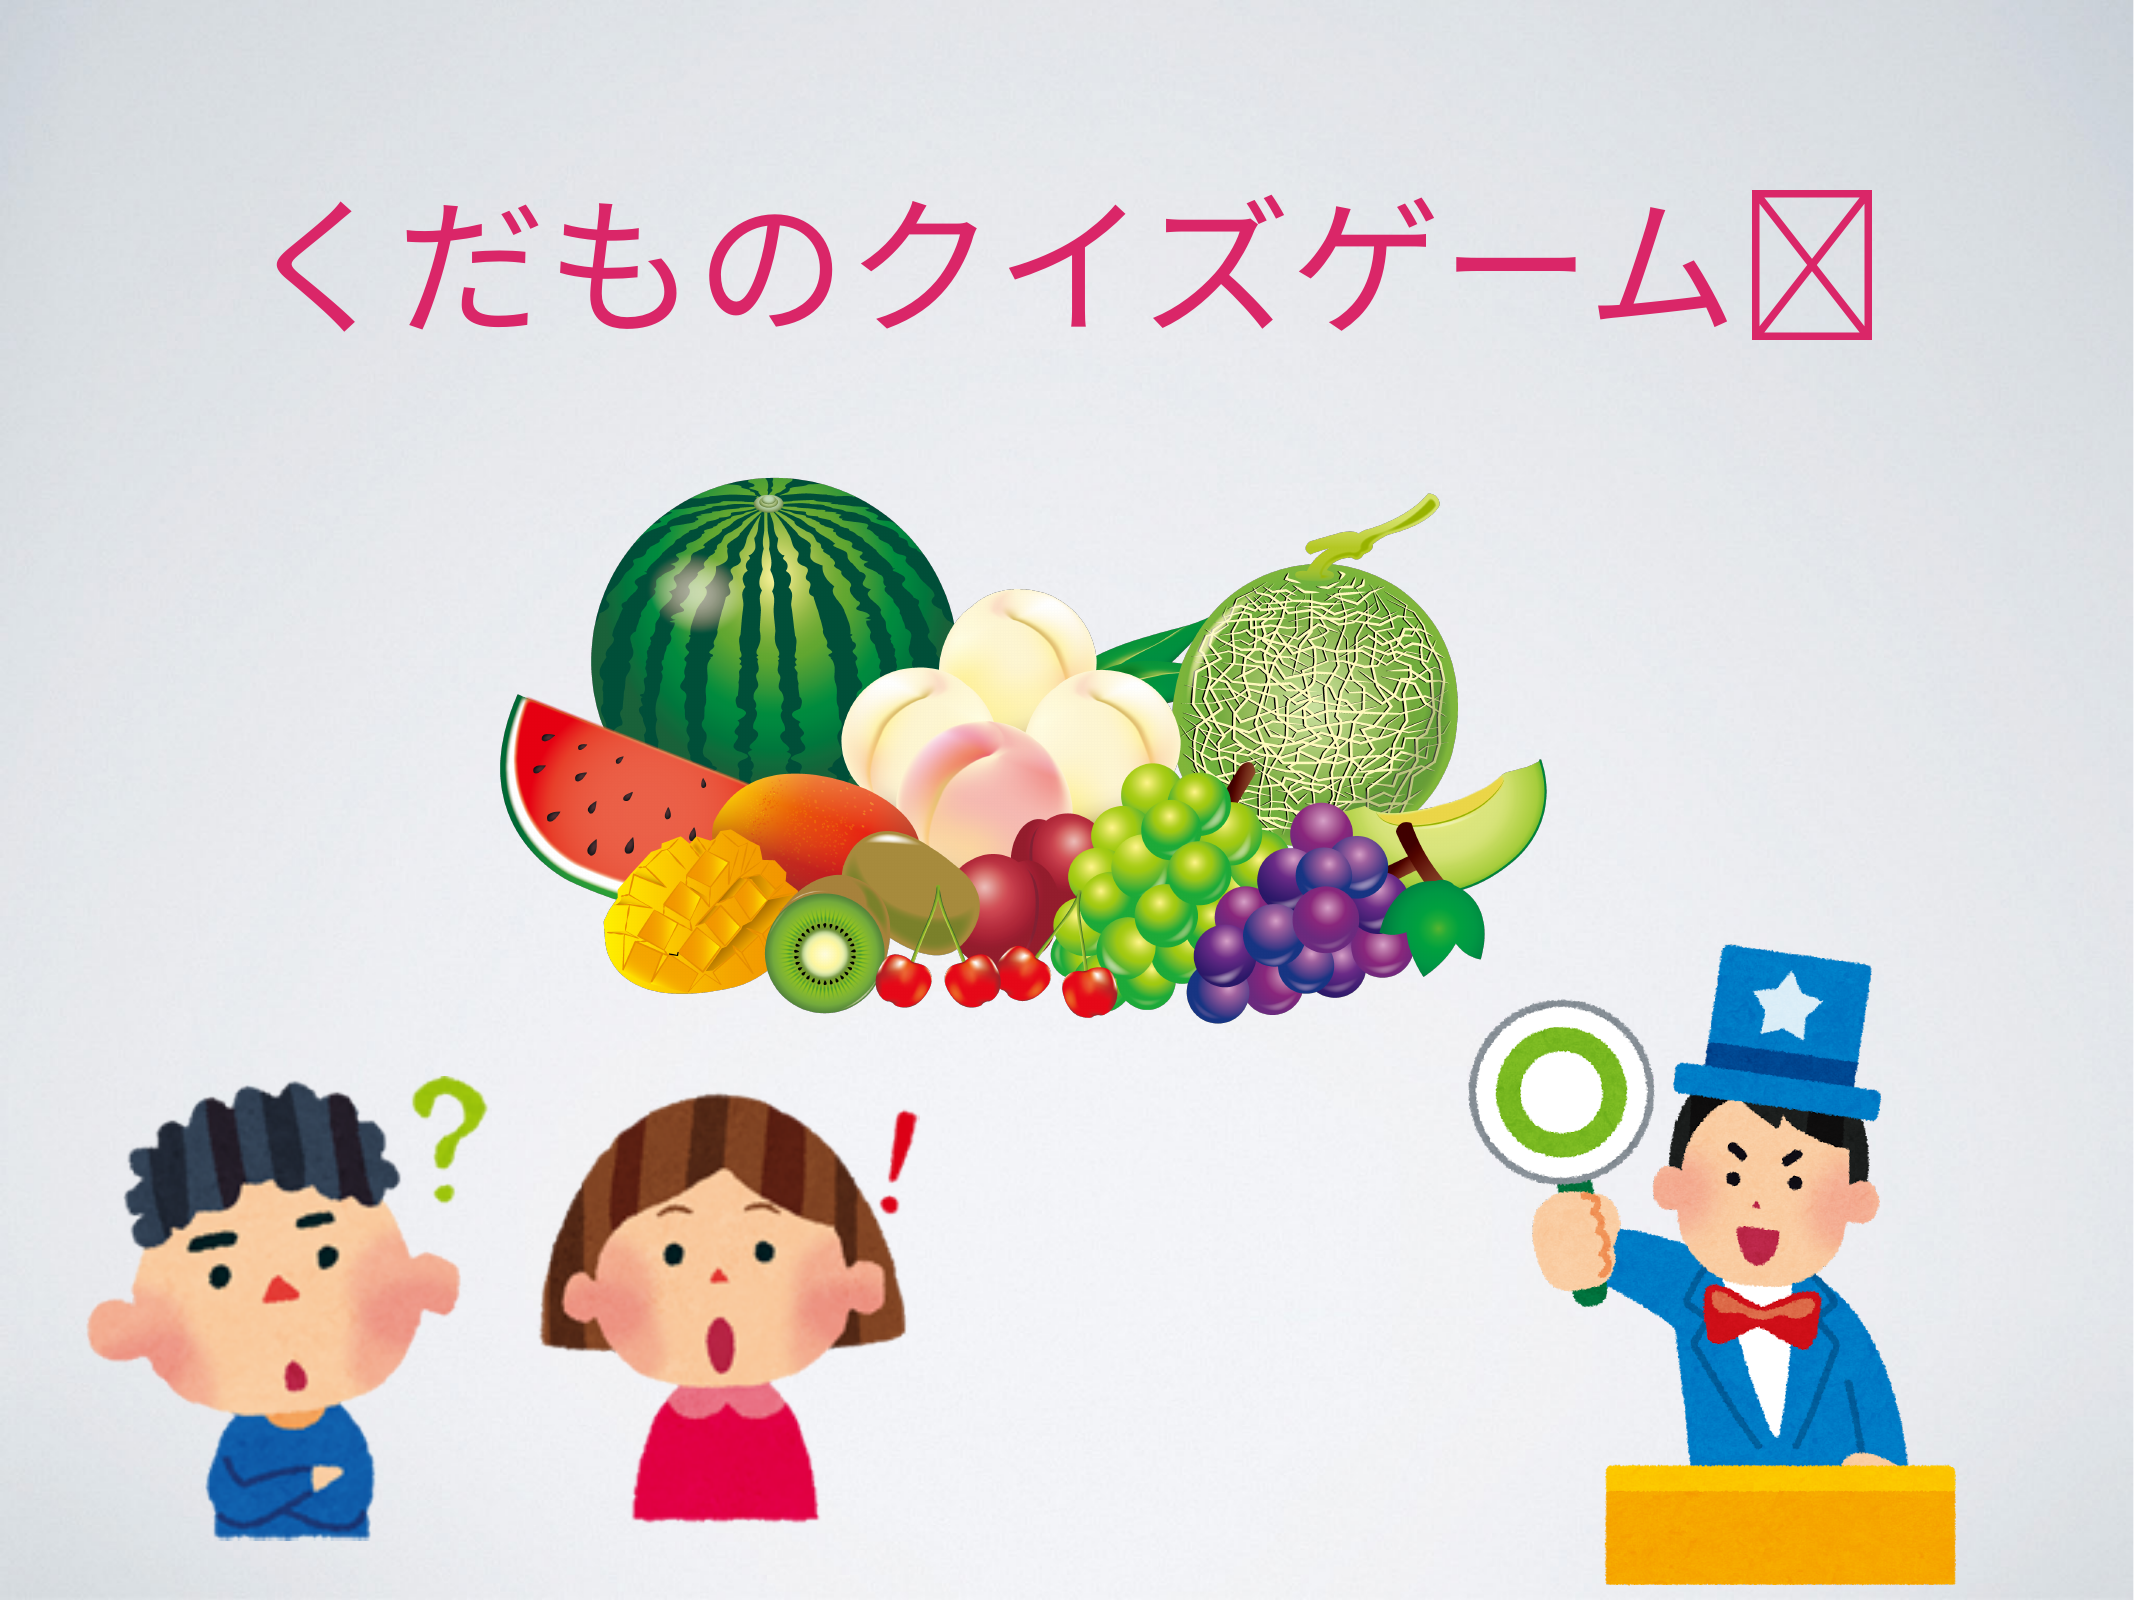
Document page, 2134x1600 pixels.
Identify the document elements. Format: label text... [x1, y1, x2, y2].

picture [0, 0, 2134, 1600]
title くだものクイズゲーム🌟 [102, 96, 2032, 429]
